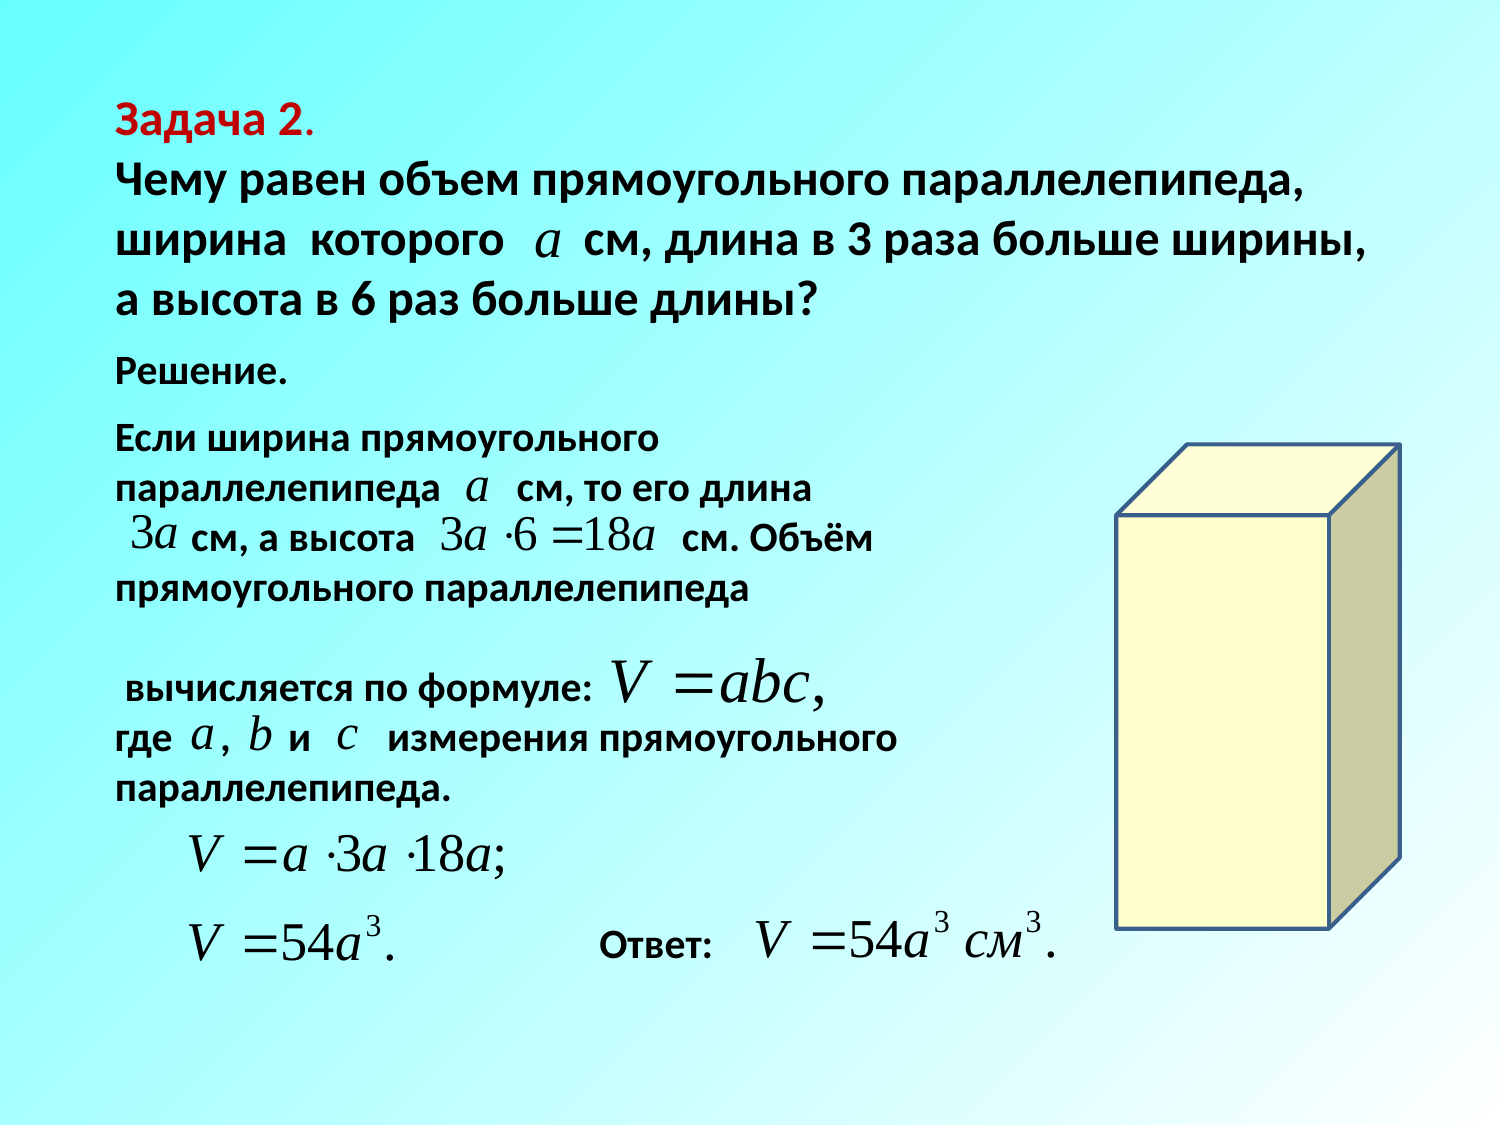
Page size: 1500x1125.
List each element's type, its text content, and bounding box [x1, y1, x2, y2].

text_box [457, 467, 500, 503]
text_box Ответ: [584, 909, 745, 974]
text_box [329, 715, 368, 763]
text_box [241, 703, 284, 763]
text_box Задача 2. Чему равен объем прямоугольного параллелепипеда, ширина которого см, длина в 3 раза больше ширины, а высота в 6 раз больше длины? [100, 78, 1400, 333]
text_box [749, 897, 1066, 972]
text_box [433, 504, 666, 564]
text_box Если ширина прямоугольного параллелепипеда см, то его длина см, а высота см. Объём прямоугольного параллелепипеда вычисляется по формуле: где , и измерения прямоугольного параллелепипеда. [100, 401, 998, 817]
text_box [525, 219, 574, 273]
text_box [123, 502, 191, 562]
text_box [182, 715, 225, 763]
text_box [182, 824, 514, 971]
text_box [604, 644, 836, 729]
text_box [1114, 442, 1402, 931]
text_box Решение. [100, 335, 349, 401]
